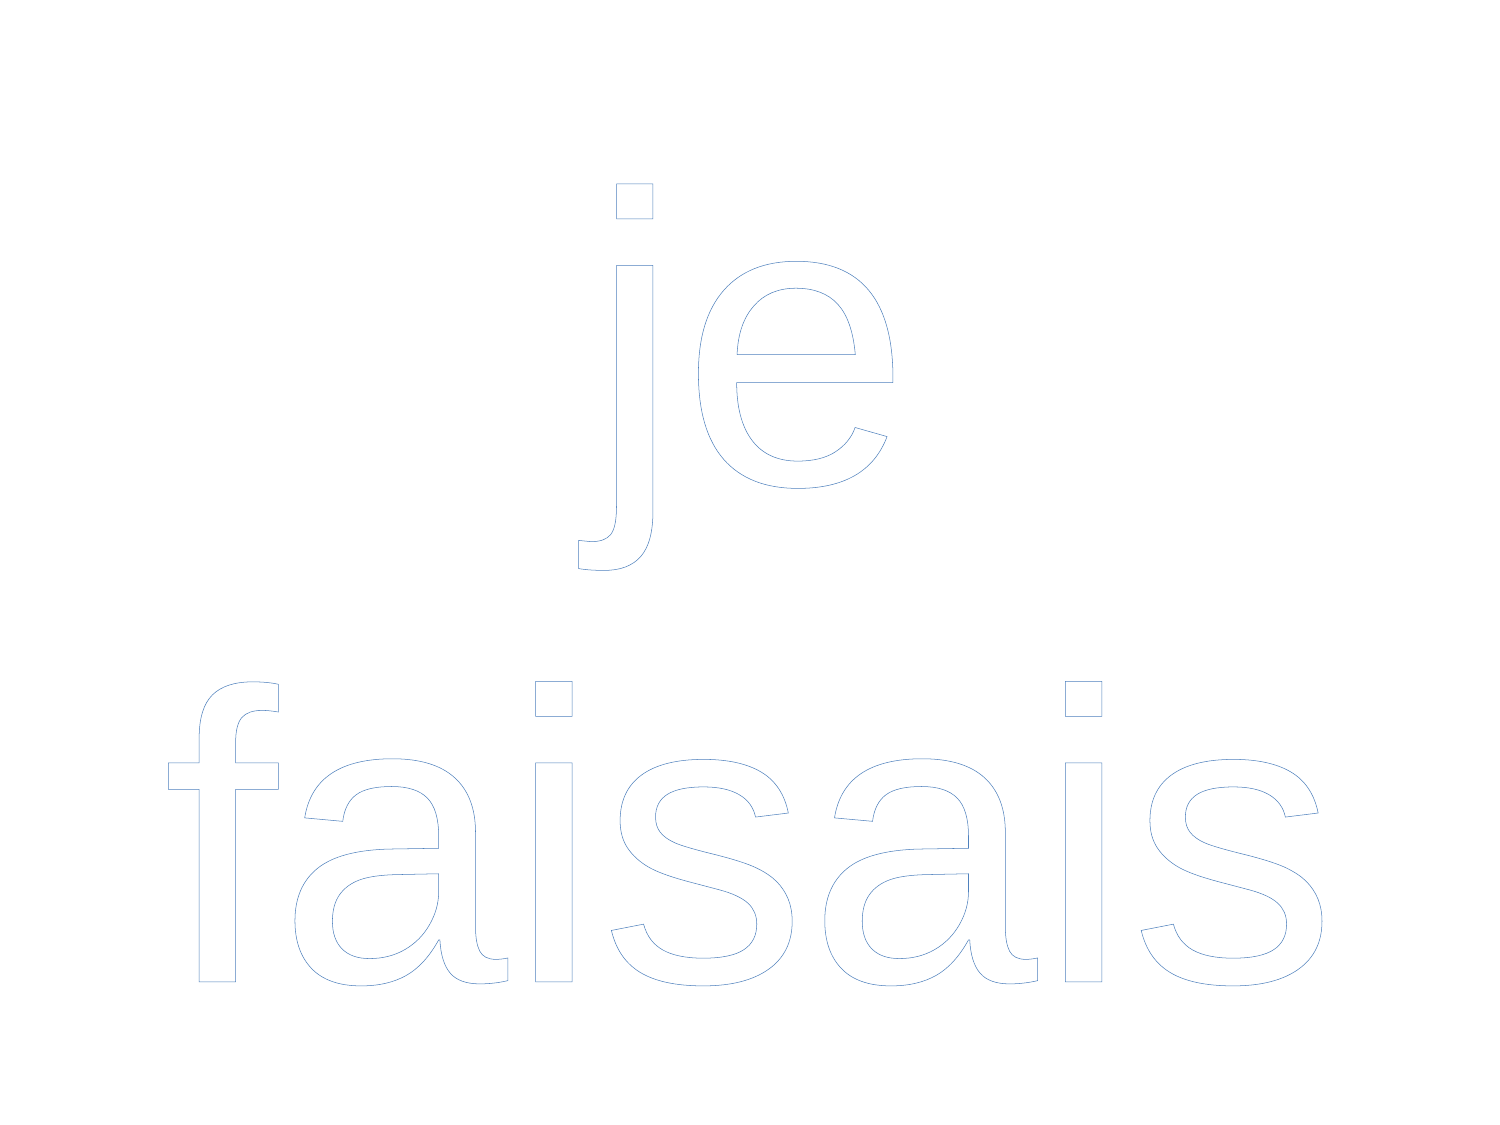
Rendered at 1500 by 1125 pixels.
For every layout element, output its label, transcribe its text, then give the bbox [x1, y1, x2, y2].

text_box je faisais [0, 62, 1500, 1073]
